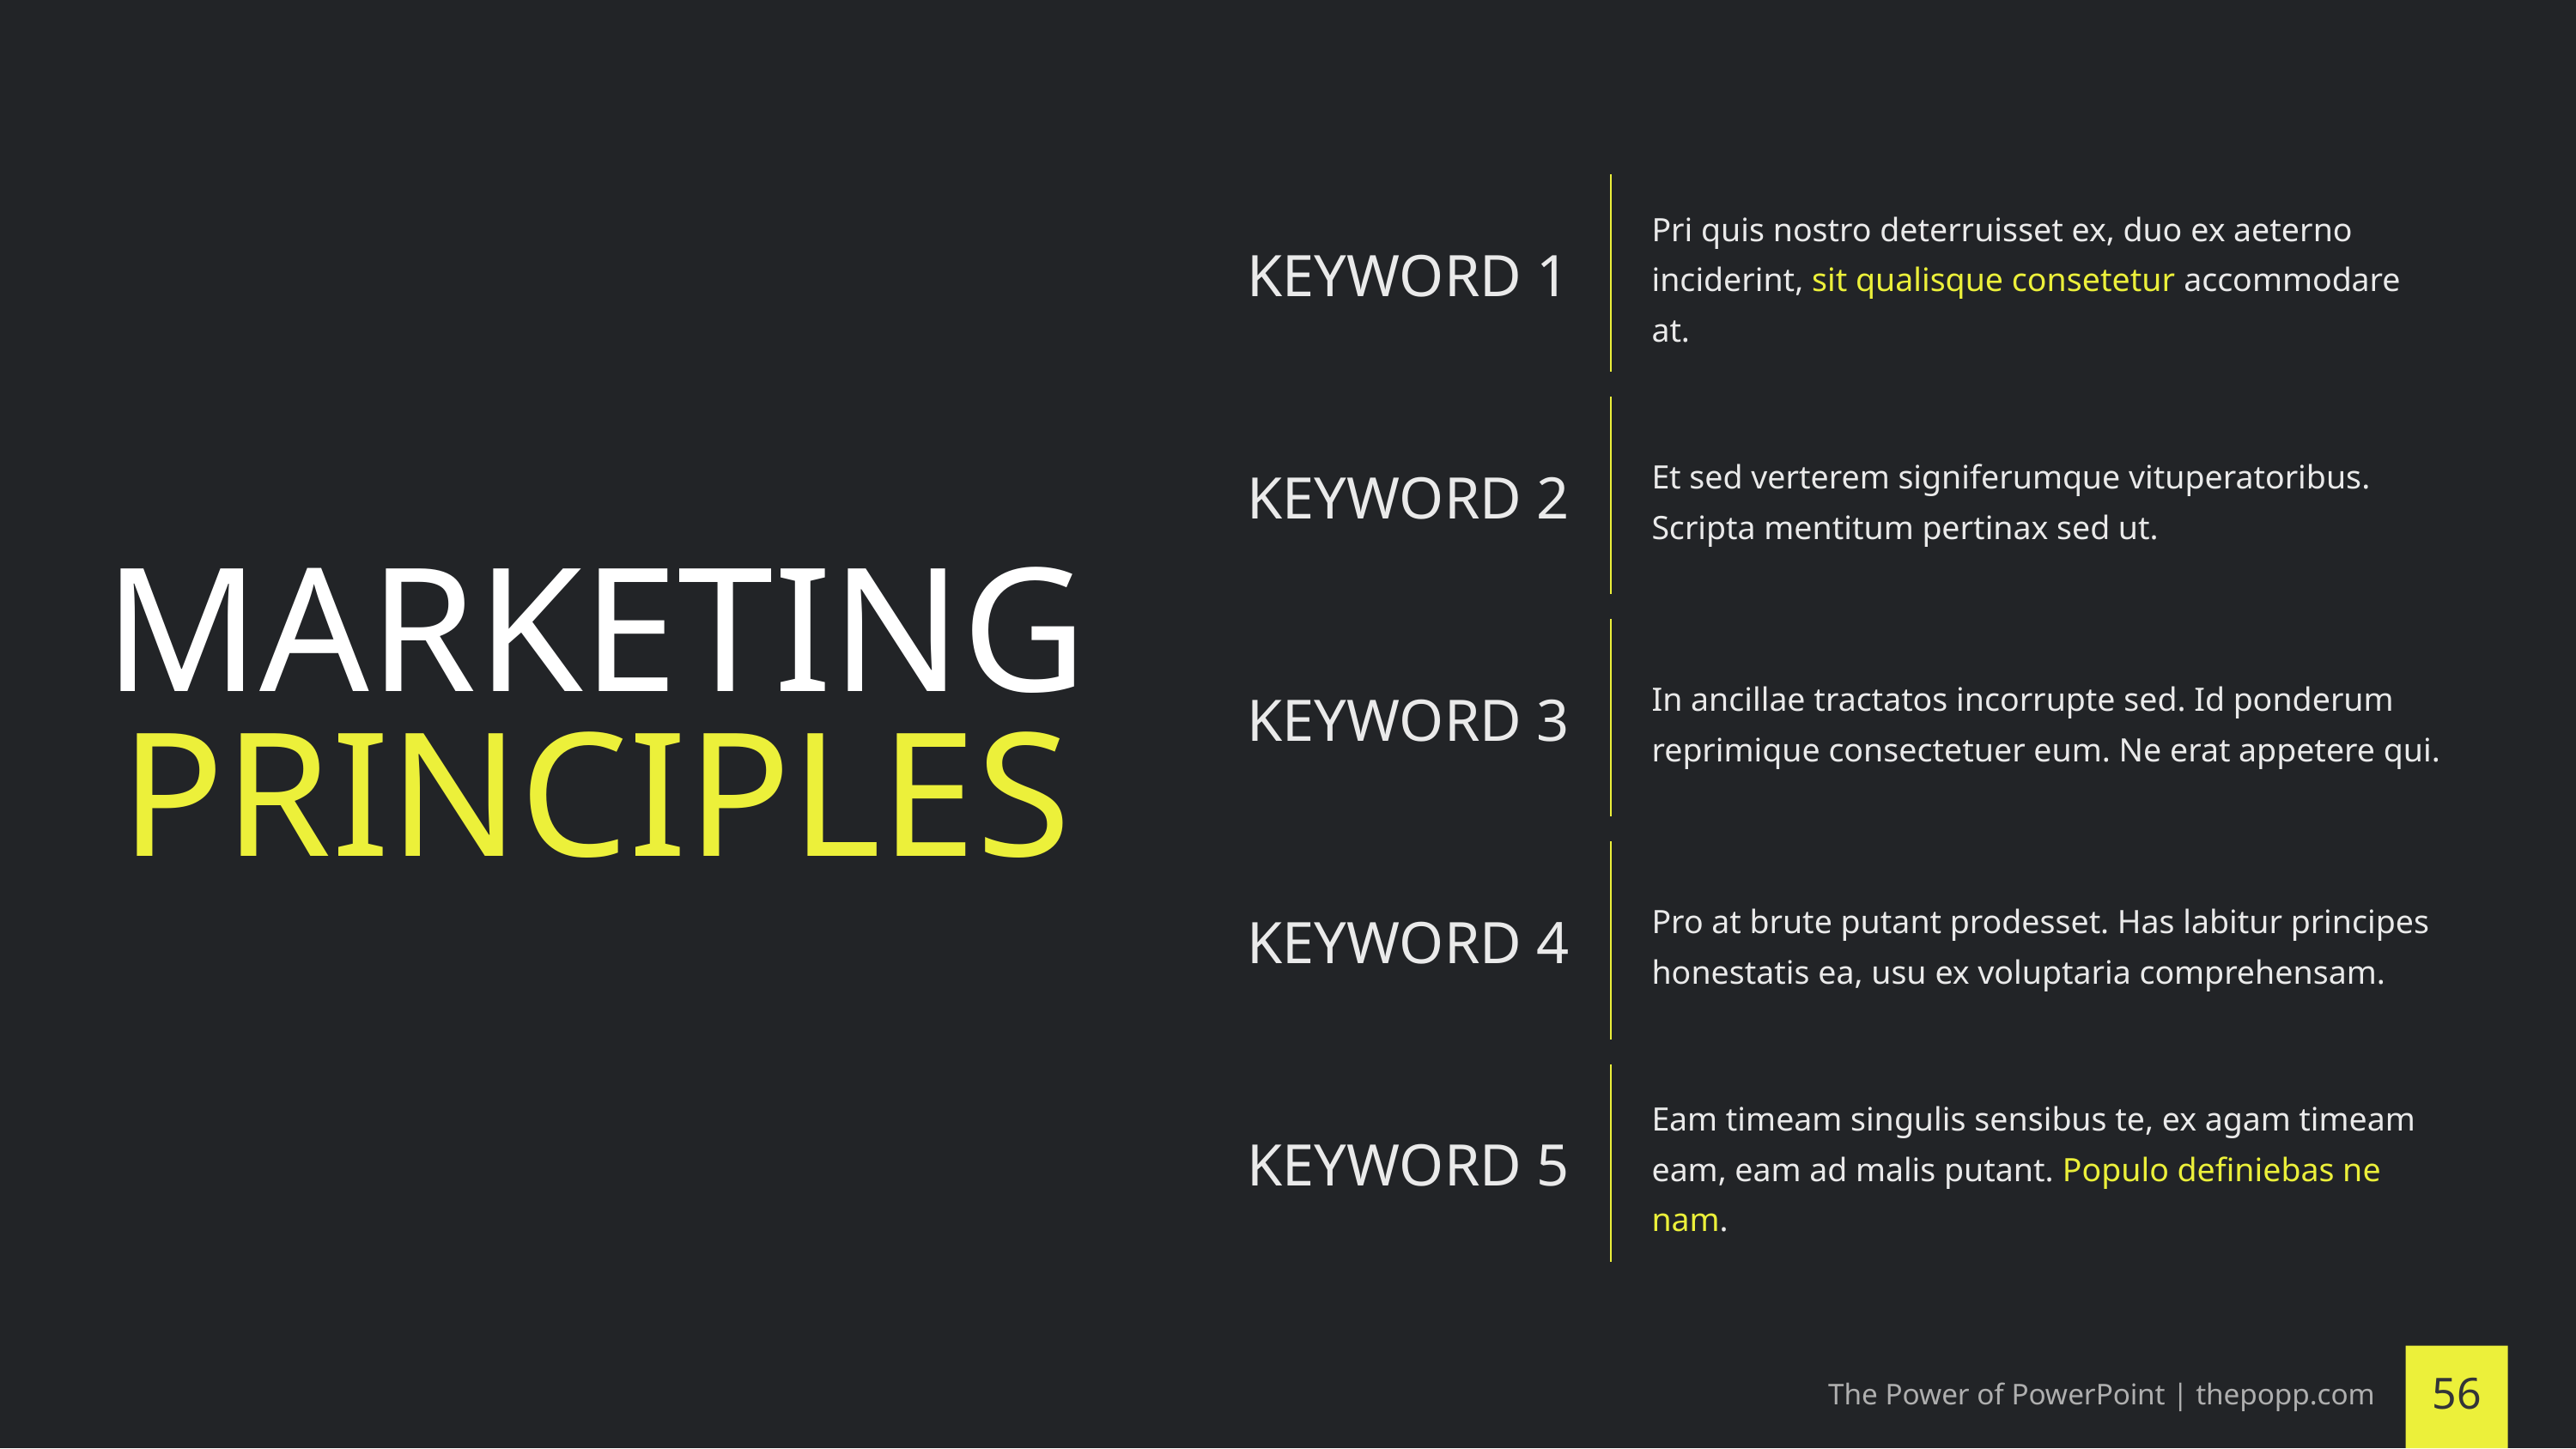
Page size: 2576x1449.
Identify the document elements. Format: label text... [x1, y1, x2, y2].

list KEYWORD 4 [1138, 899, 1583, 982]
list KEYWORD 1 [1138, 231, 1583, 315]
list Pri quis nostro deterruisset ex, duo ex aeterno inciderint, sit qualisque consetetur accommodare at. [1638, 179, 2456, 367]
list Eam timeam singulis sensibus te, ex agam timeam eam, eam ad malis putant. Populo definiebas ne nam. [1638, 1069, 2456, 1257]
title MARKETING PRINCIPLES [77, 211, 1115, 1238]
list KEYWORD 5 [1138, 1121, 1583, 1204]
footer The Power of PowerPoint | thepopp.com [1519, 1356, 2389, 1434]
list In ancillae tractatos incorrupte sed. Id ponderum reprimique consectetuer eum. Ne erat appetere qui. [1638, 624, 2456, 812]
slide_number 56 [2404, 1356, 2509, 1434]
list Et sed verterem signiferumque vituperatoribus. Scripta mentitum pertinax sed ut. [1638, 402, 2456, 589]
list Pro at brute putant prodesset. Has labitur principes honestatis ea, usu ex voluptaria comprehensam. [1638, 846, 2456, 1034]
list KEYWORD 2 [1138, 454, 1583, 537]
list KEYWORD 3 [1138, 676, 1583, 760]
